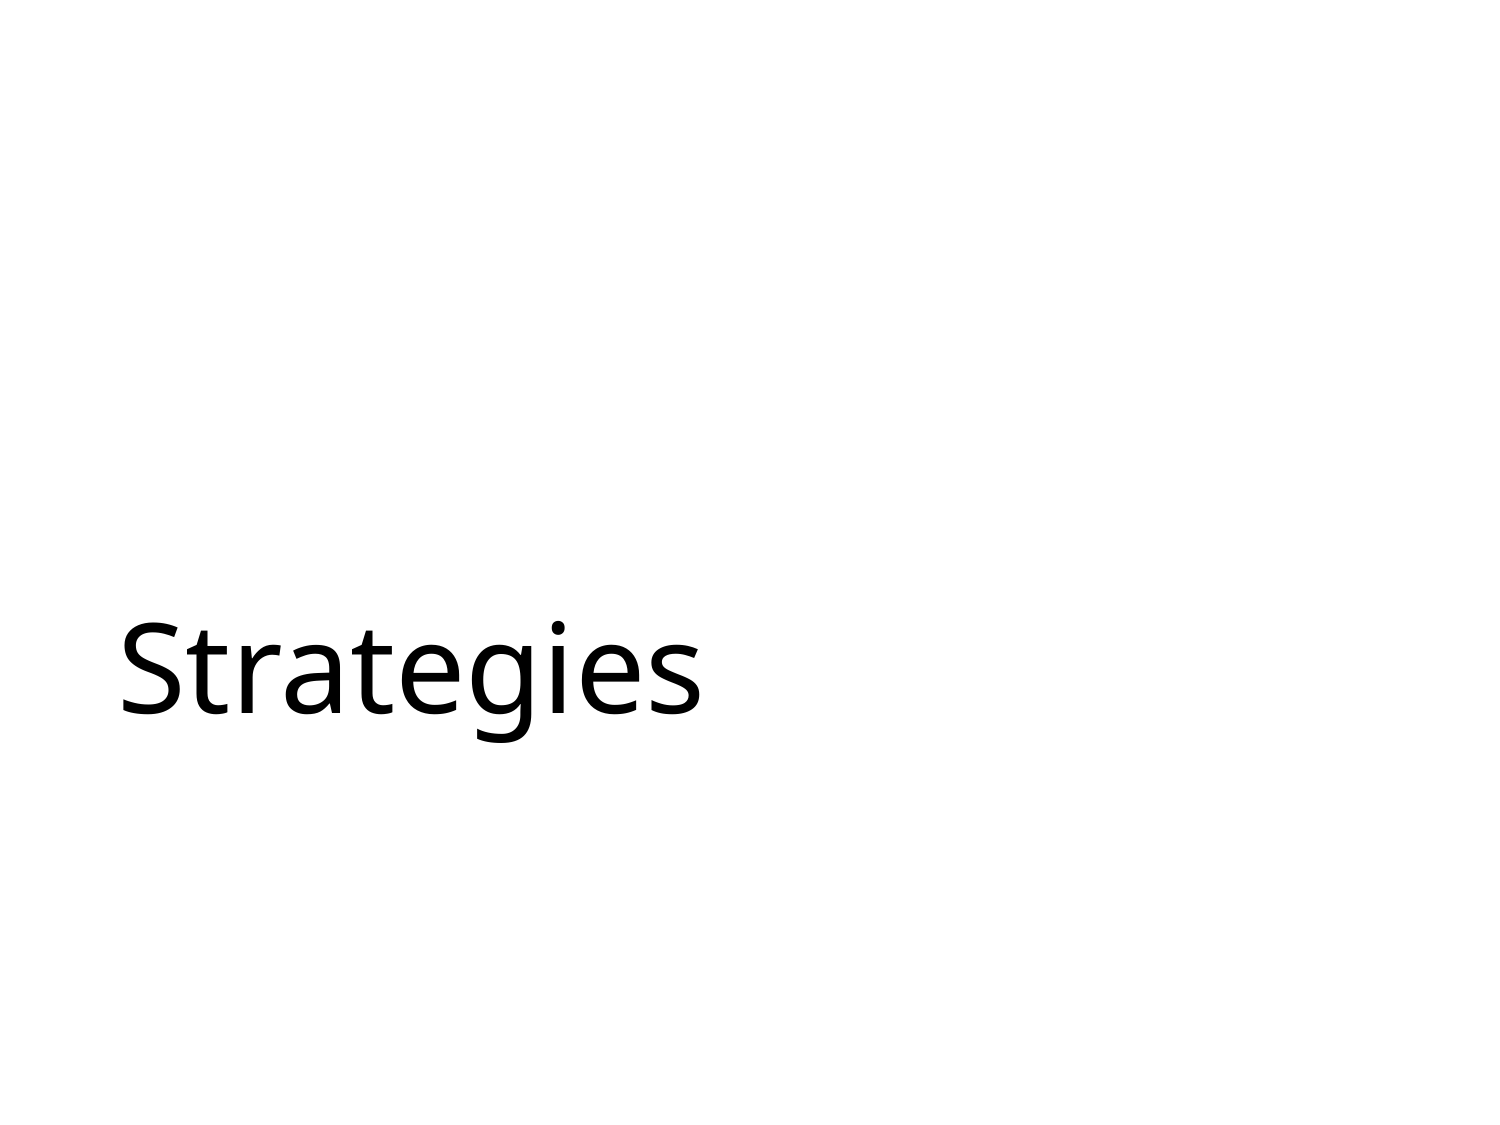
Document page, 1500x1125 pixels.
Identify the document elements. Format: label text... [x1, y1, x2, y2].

title Strategies [102, 280, 1397, 749]
